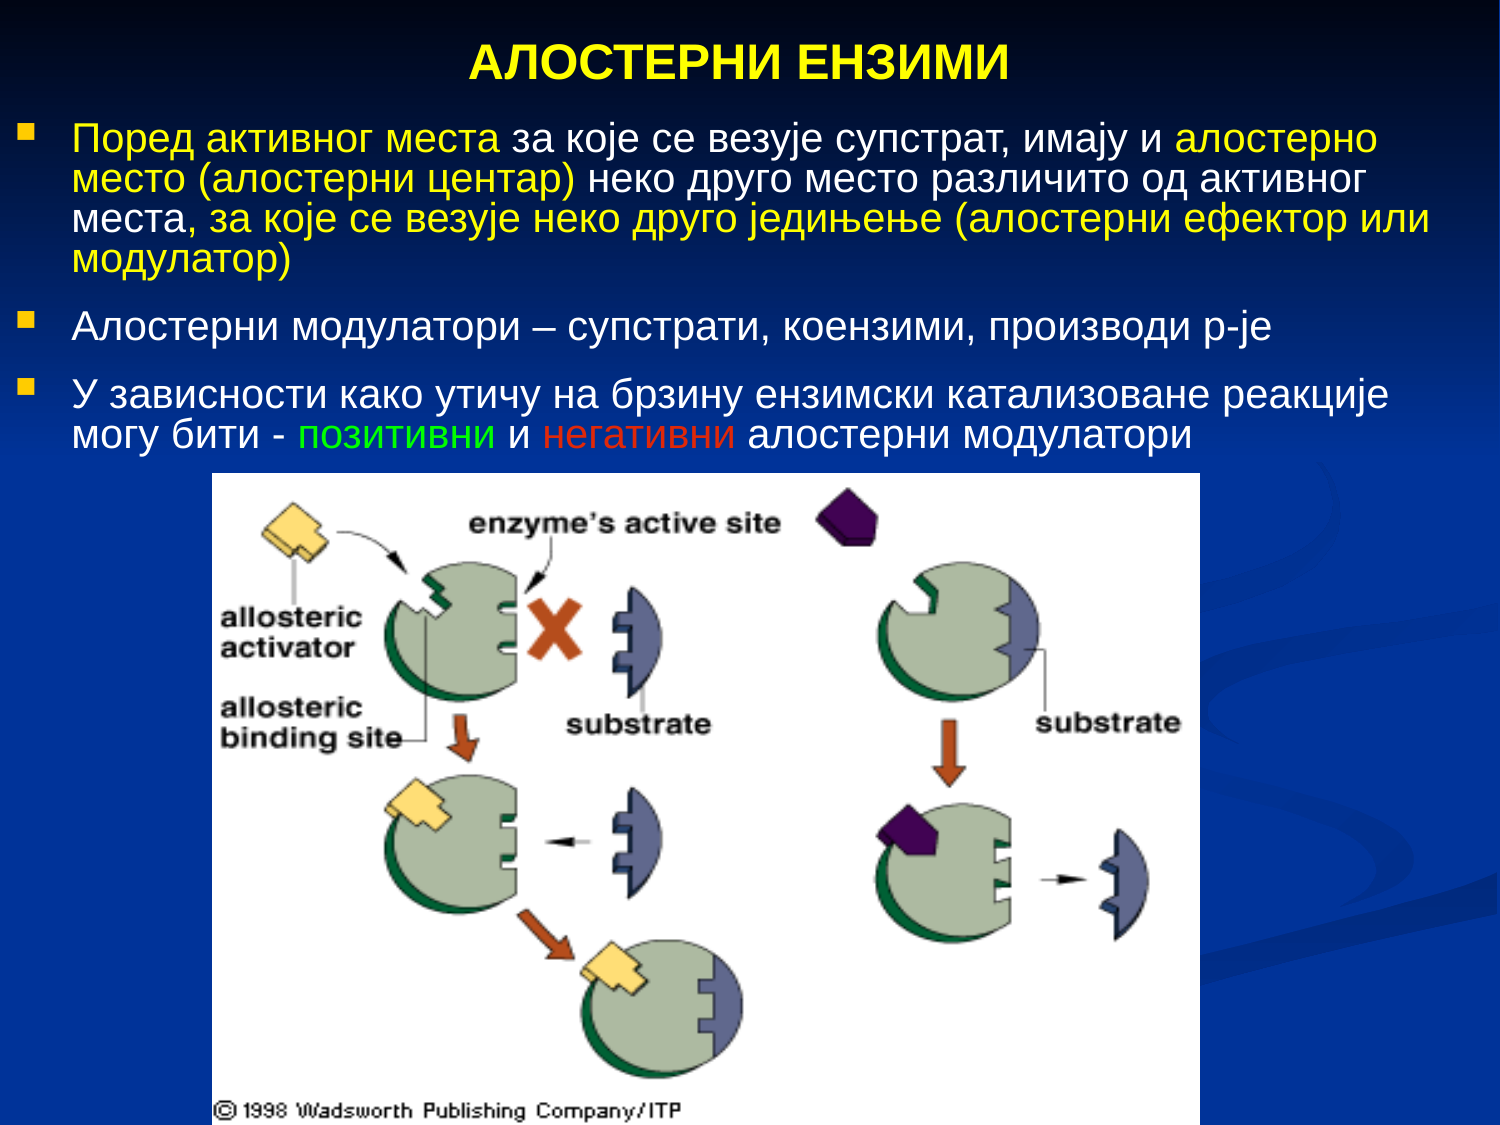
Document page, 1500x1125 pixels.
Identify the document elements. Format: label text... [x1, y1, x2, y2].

title АЛОСТЕРНИ ЕНЗИМИ [135, 0, 1369, 87]
list Поред активног места за које се везује супстрат, имају и алостерно место (алостерни центар) неко друго место различито од активног места, за које се везује неко друго једињење (алостерни ефектор или модулатор) Алостерни модулатори – супстрати, коензими, производи р-је У зависности како утичу на брзину ензимски катализоване реакције могу бити - позитивни и негативни алостерни модулатори [0, 113, 1500, 613]
picture [212, 473, 1200, 1125]
